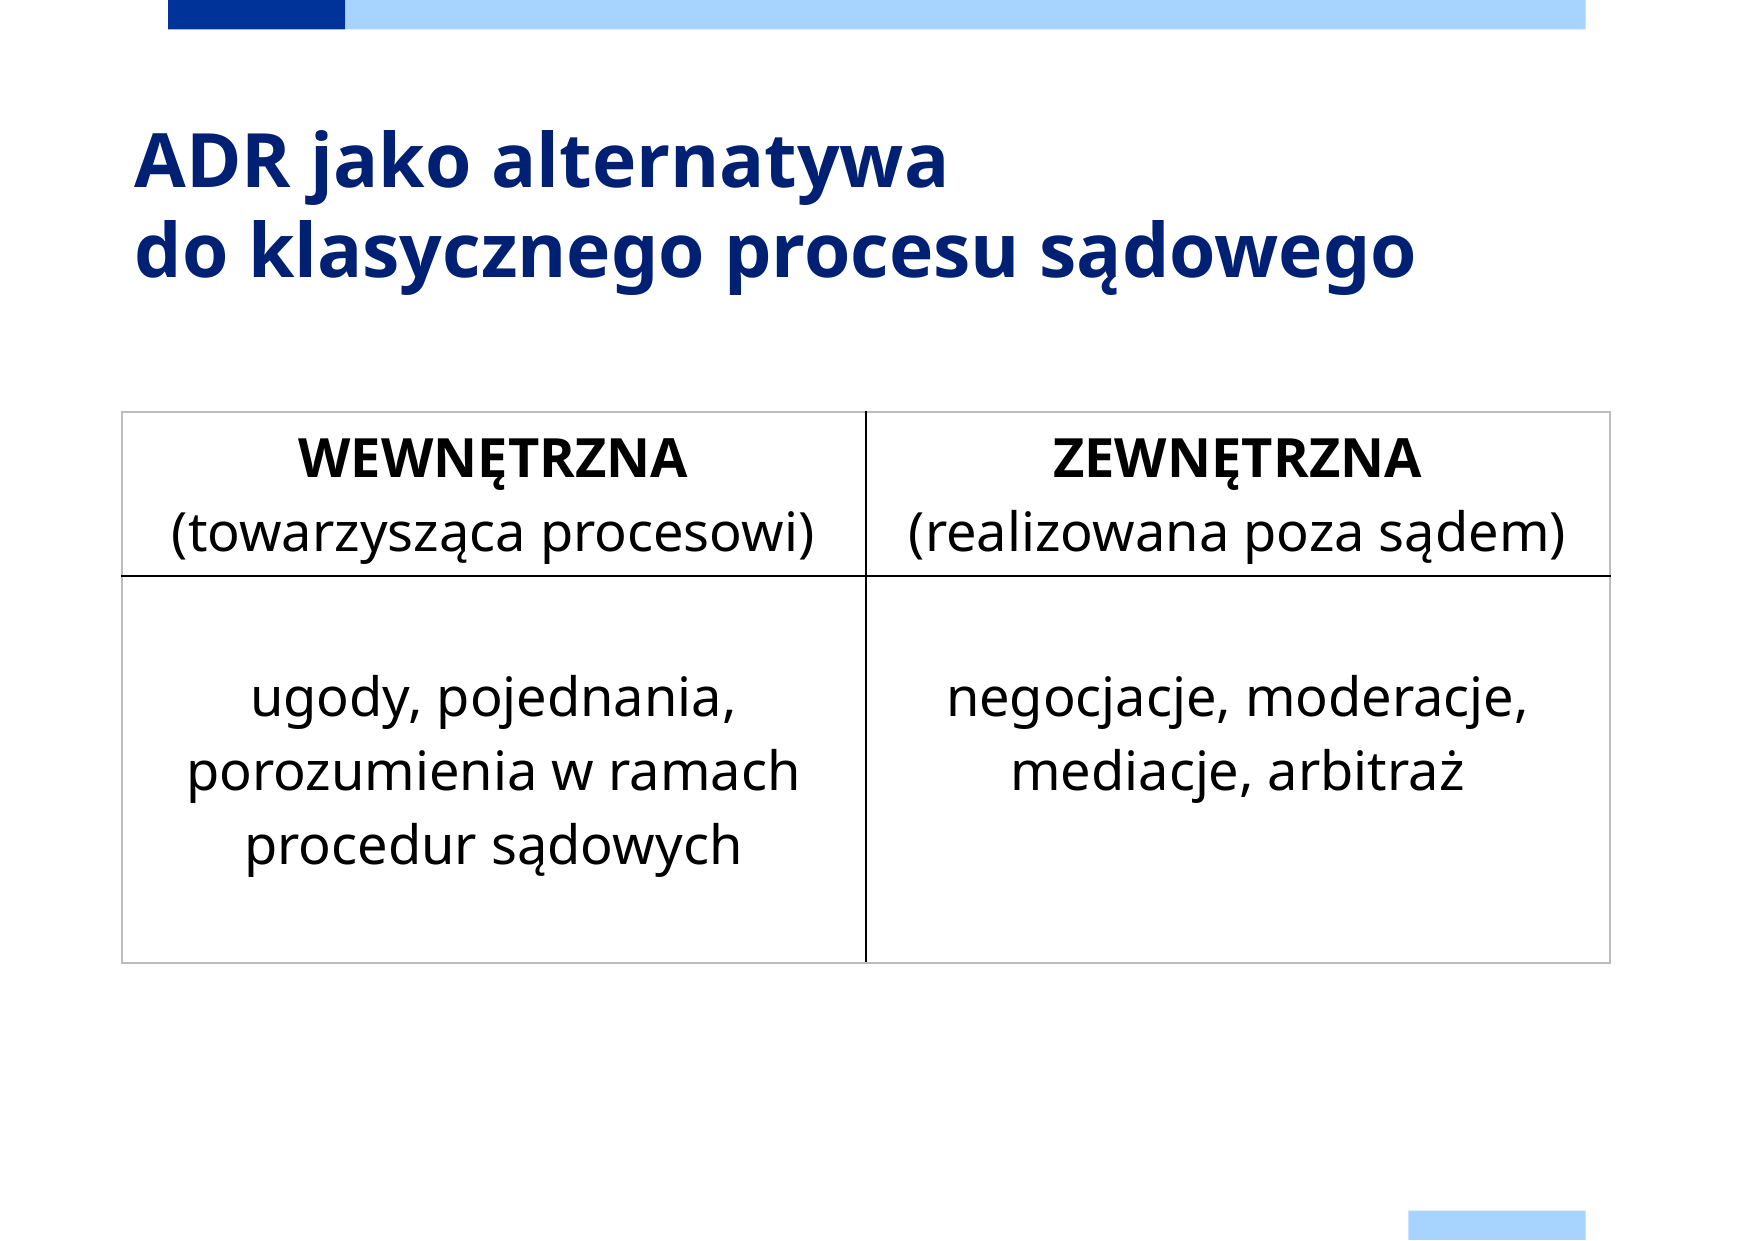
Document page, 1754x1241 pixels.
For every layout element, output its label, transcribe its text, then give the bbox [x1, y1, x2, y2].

table_header WEWNĘTRZNA (towarzysząca procesowi) [123, 413, 865, 575]
table_cell negocjacje, moderacje, mediacje, arbitraż [867, 577, 1609, 962]
table_cell ugody, pojednania, porozumienia w ramach procedur sądowych [123, 577, 865, 962]
title ADR jako alternatywa do klasycznego procesu sądowego [134, 112, 1623, 319]
table_header ZEWNĘTRZNA (realizowana poza sądem) [867, 413, 1609, 575]
